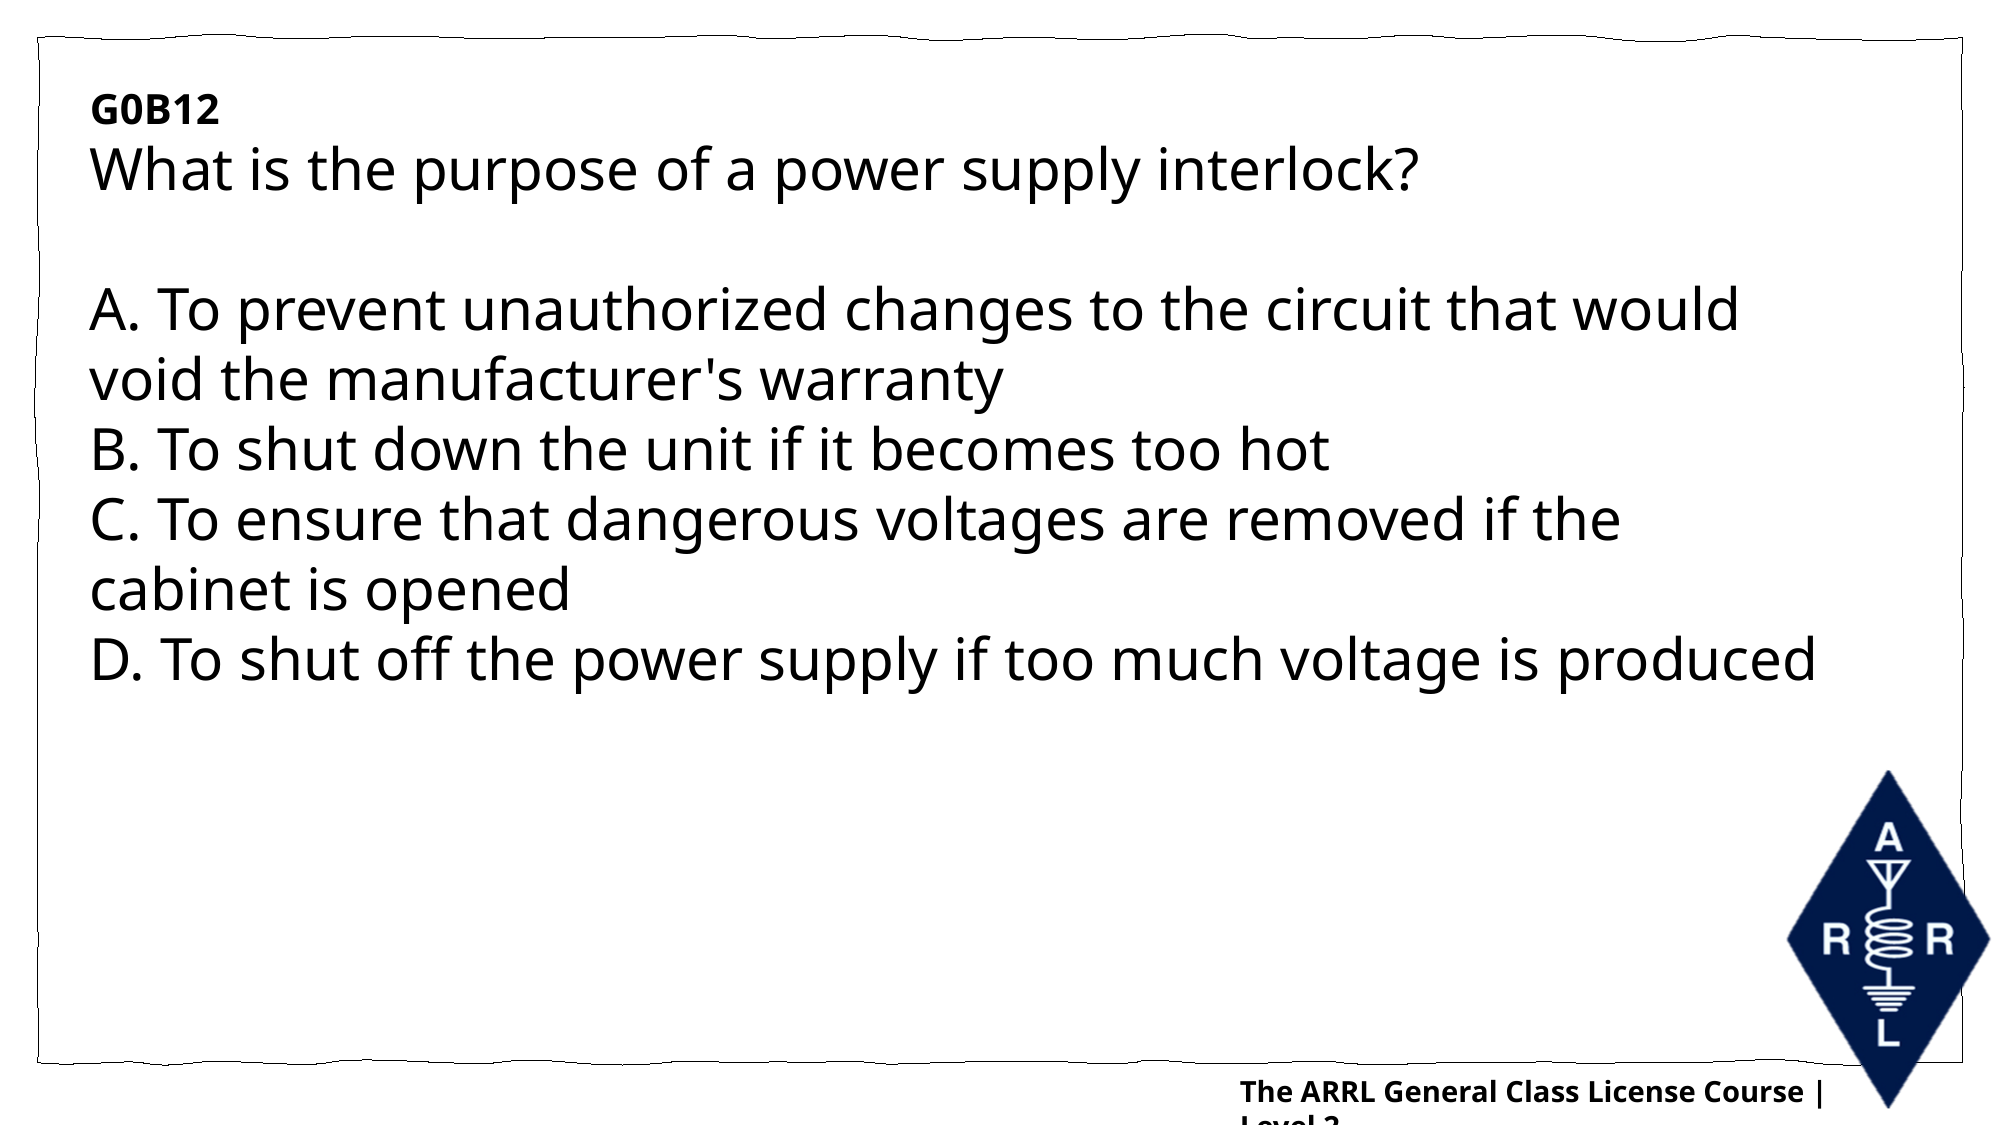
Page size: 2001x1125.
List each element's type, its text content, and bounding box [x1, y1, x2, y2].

picture [1773, 752, 1999, 1125]
text_box G0B12 What is the purpose of a power supply interlock? A. To prevent unauthorized changes to the circuit that would void the manufacturer's warranty B. To shut down the unit if it becomes too hot C. To ensure that dangerous voltages are removed if the cabinet is opened D. To shut off the power supply if too much voltage is produced [75, 75, 1850, 700]
